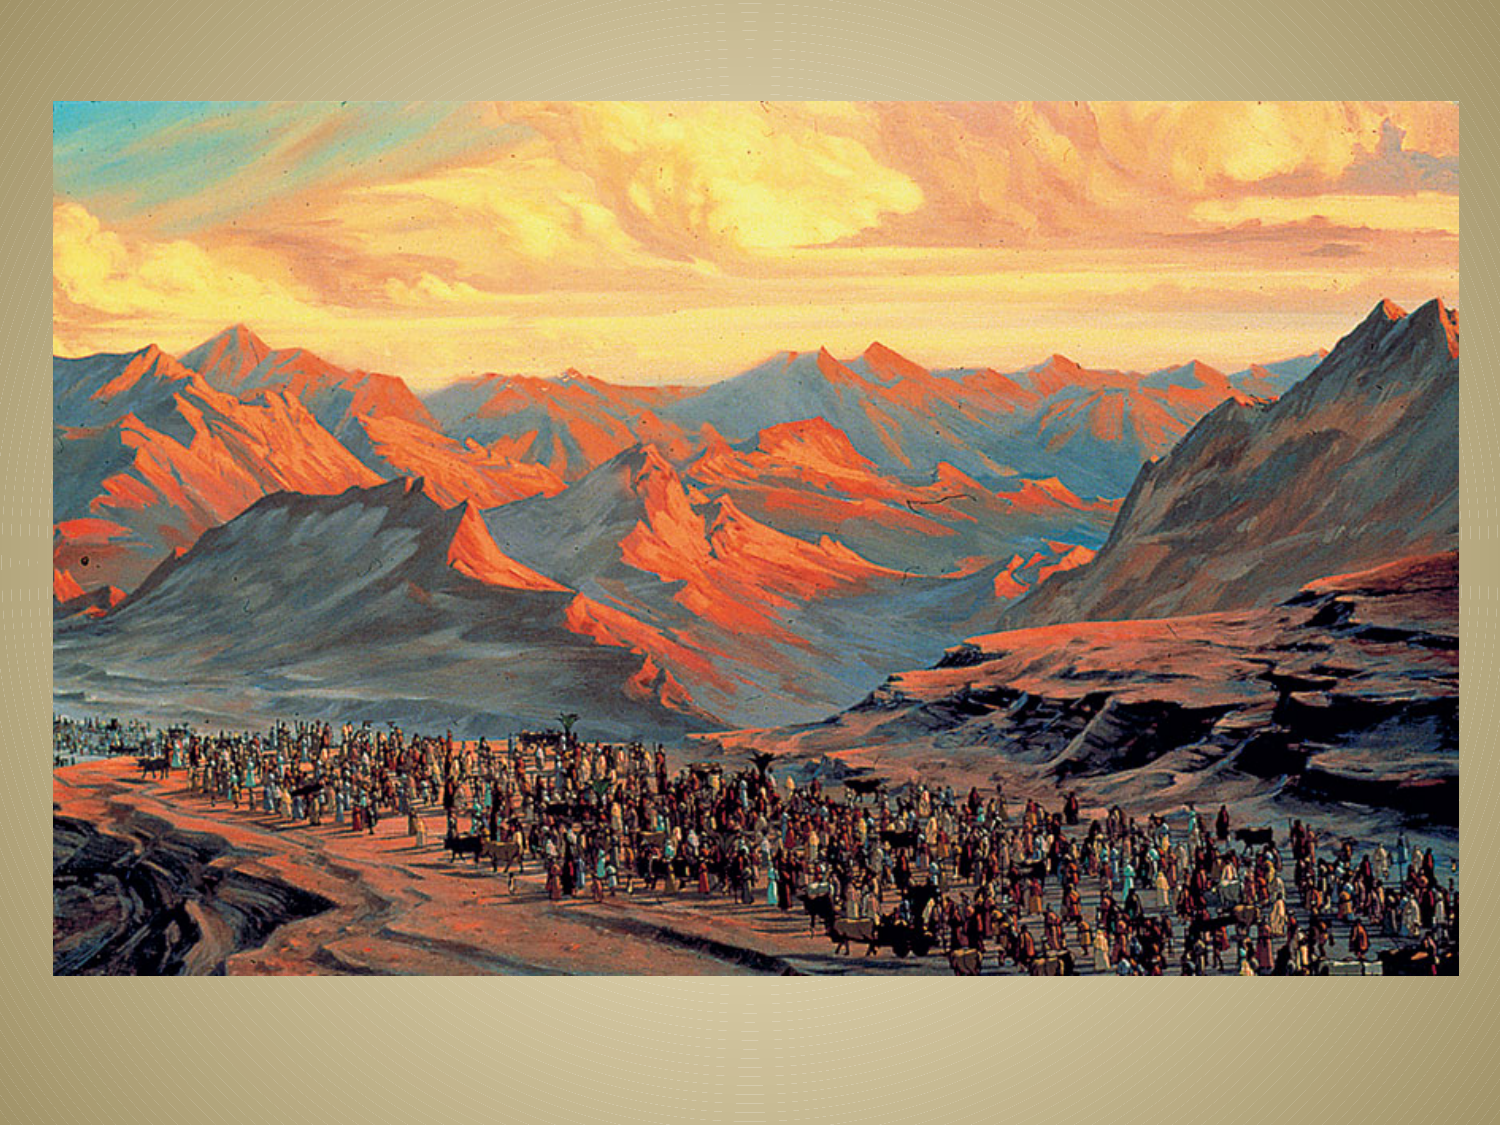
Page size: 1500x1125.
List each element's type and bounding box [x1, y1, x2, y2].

picture [52, 101, 1459, 977]
